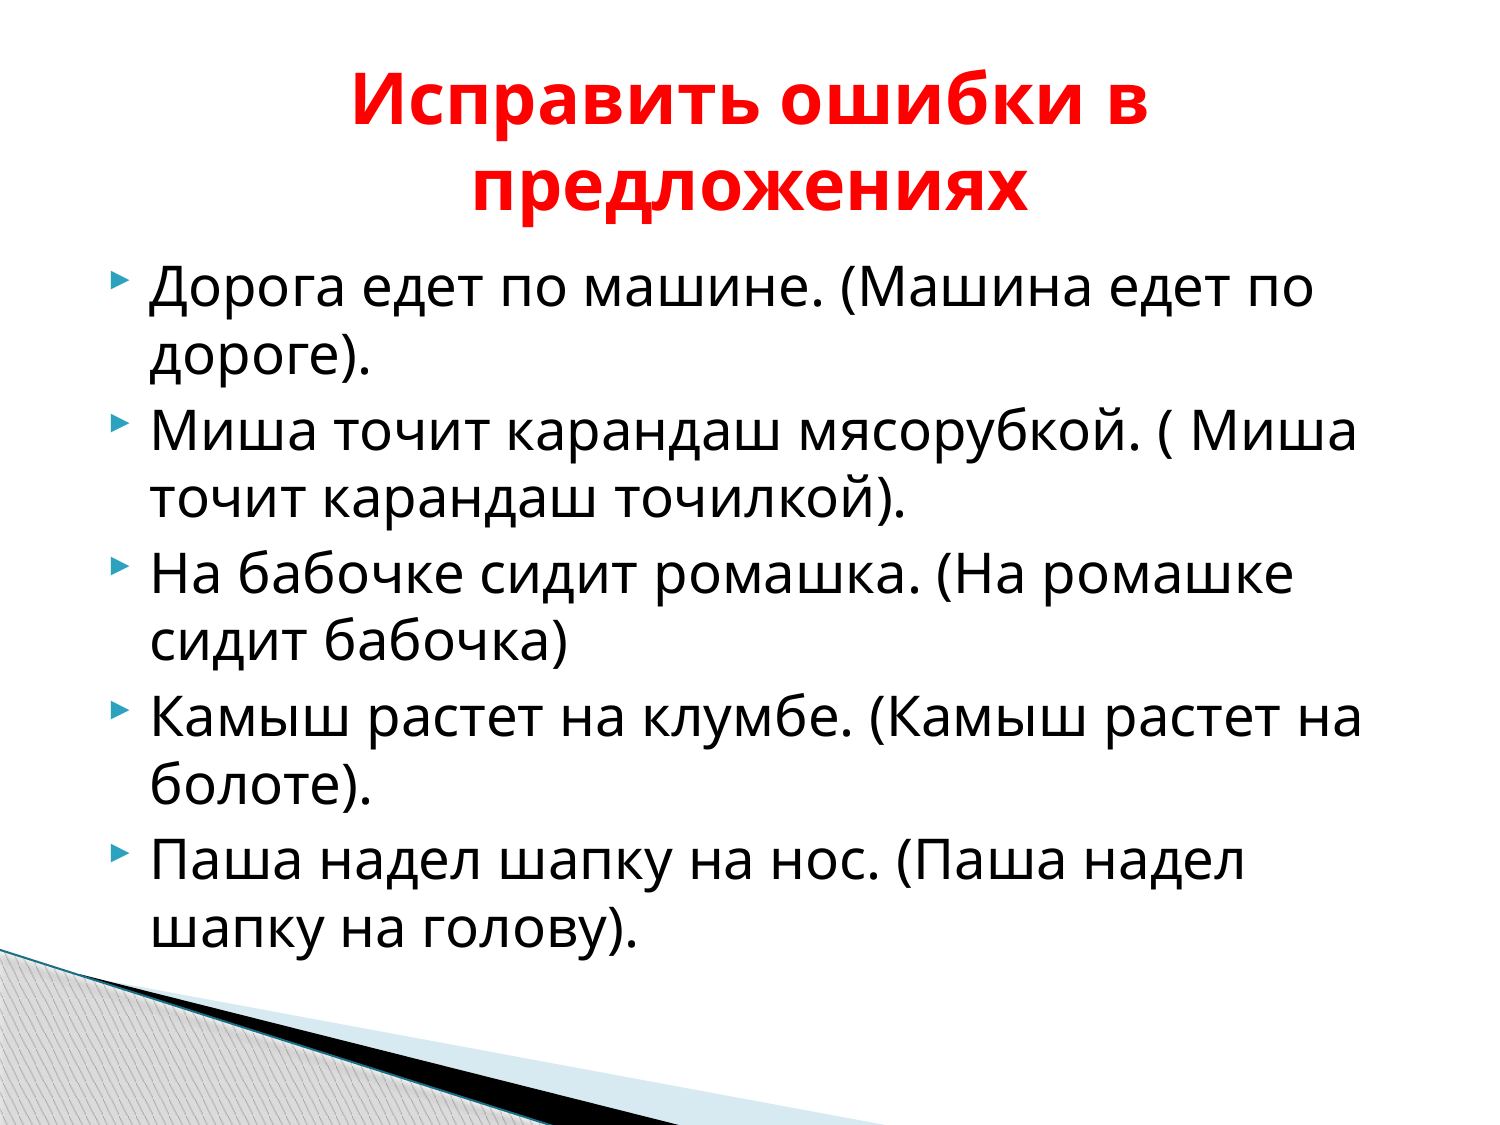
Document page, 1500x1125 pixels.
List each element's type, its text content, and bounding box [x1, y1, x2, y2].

list Дорога едет по машине. (Машина едет по дороге). Миша точит карандаш мясорубкой. ( Миша точит карандаш точилкой). На бабочке сидит ромашка. (На ромашке сидит бабочка) Камыш растет на клумбе. (Камыш растет на болоте). Паша надел шапку на нос. (Паша надел шапку на голову). [75, 243, 1425, 986]
title Исправить ошибки в предложениях [75, 45, 1425, 233]
